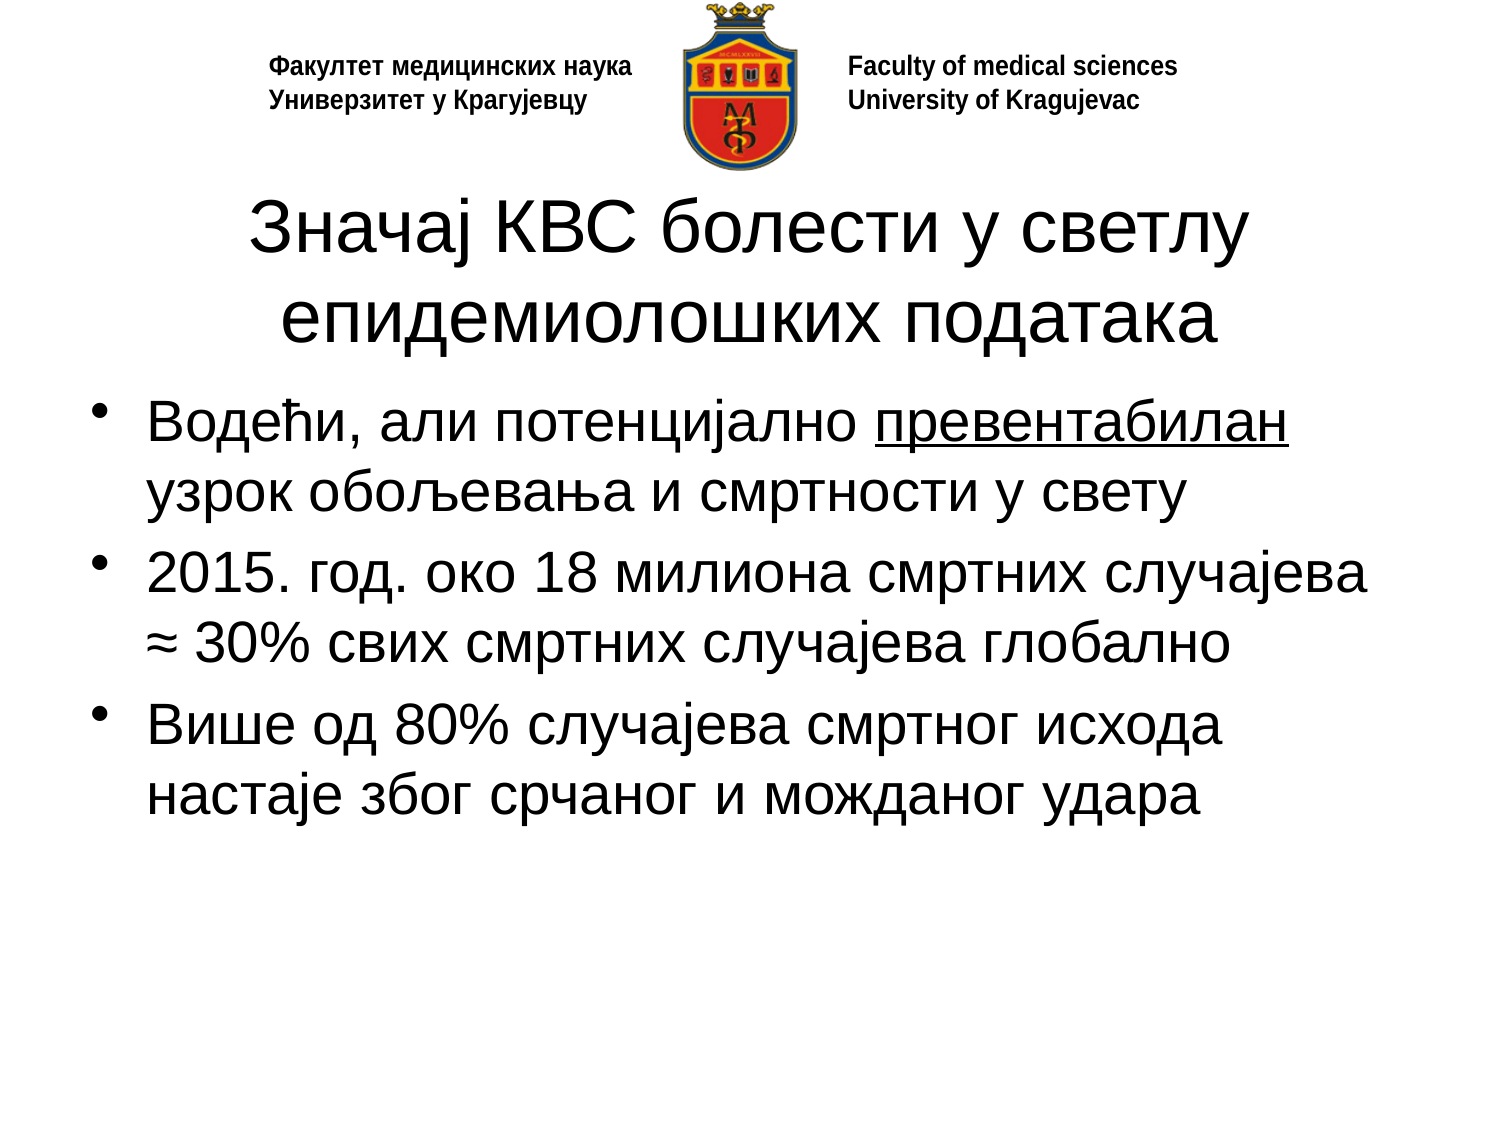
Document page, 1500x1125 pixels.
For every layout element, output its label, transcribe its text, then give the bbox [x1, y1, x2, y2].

list Водећи, али потенцијално превентабилан узрок обољевања и смртности у свету 2015. год. око 18 милиона смртних случајева ≈ 30% свих смртних случајева глобално Више од 80% случајева смртног исхода настаје због срчаног и можданог удара [74, 374, 1426, 1118]
title Значај КВС болести у светлу епидемиолошких података [74, 173, 1426, 362]
